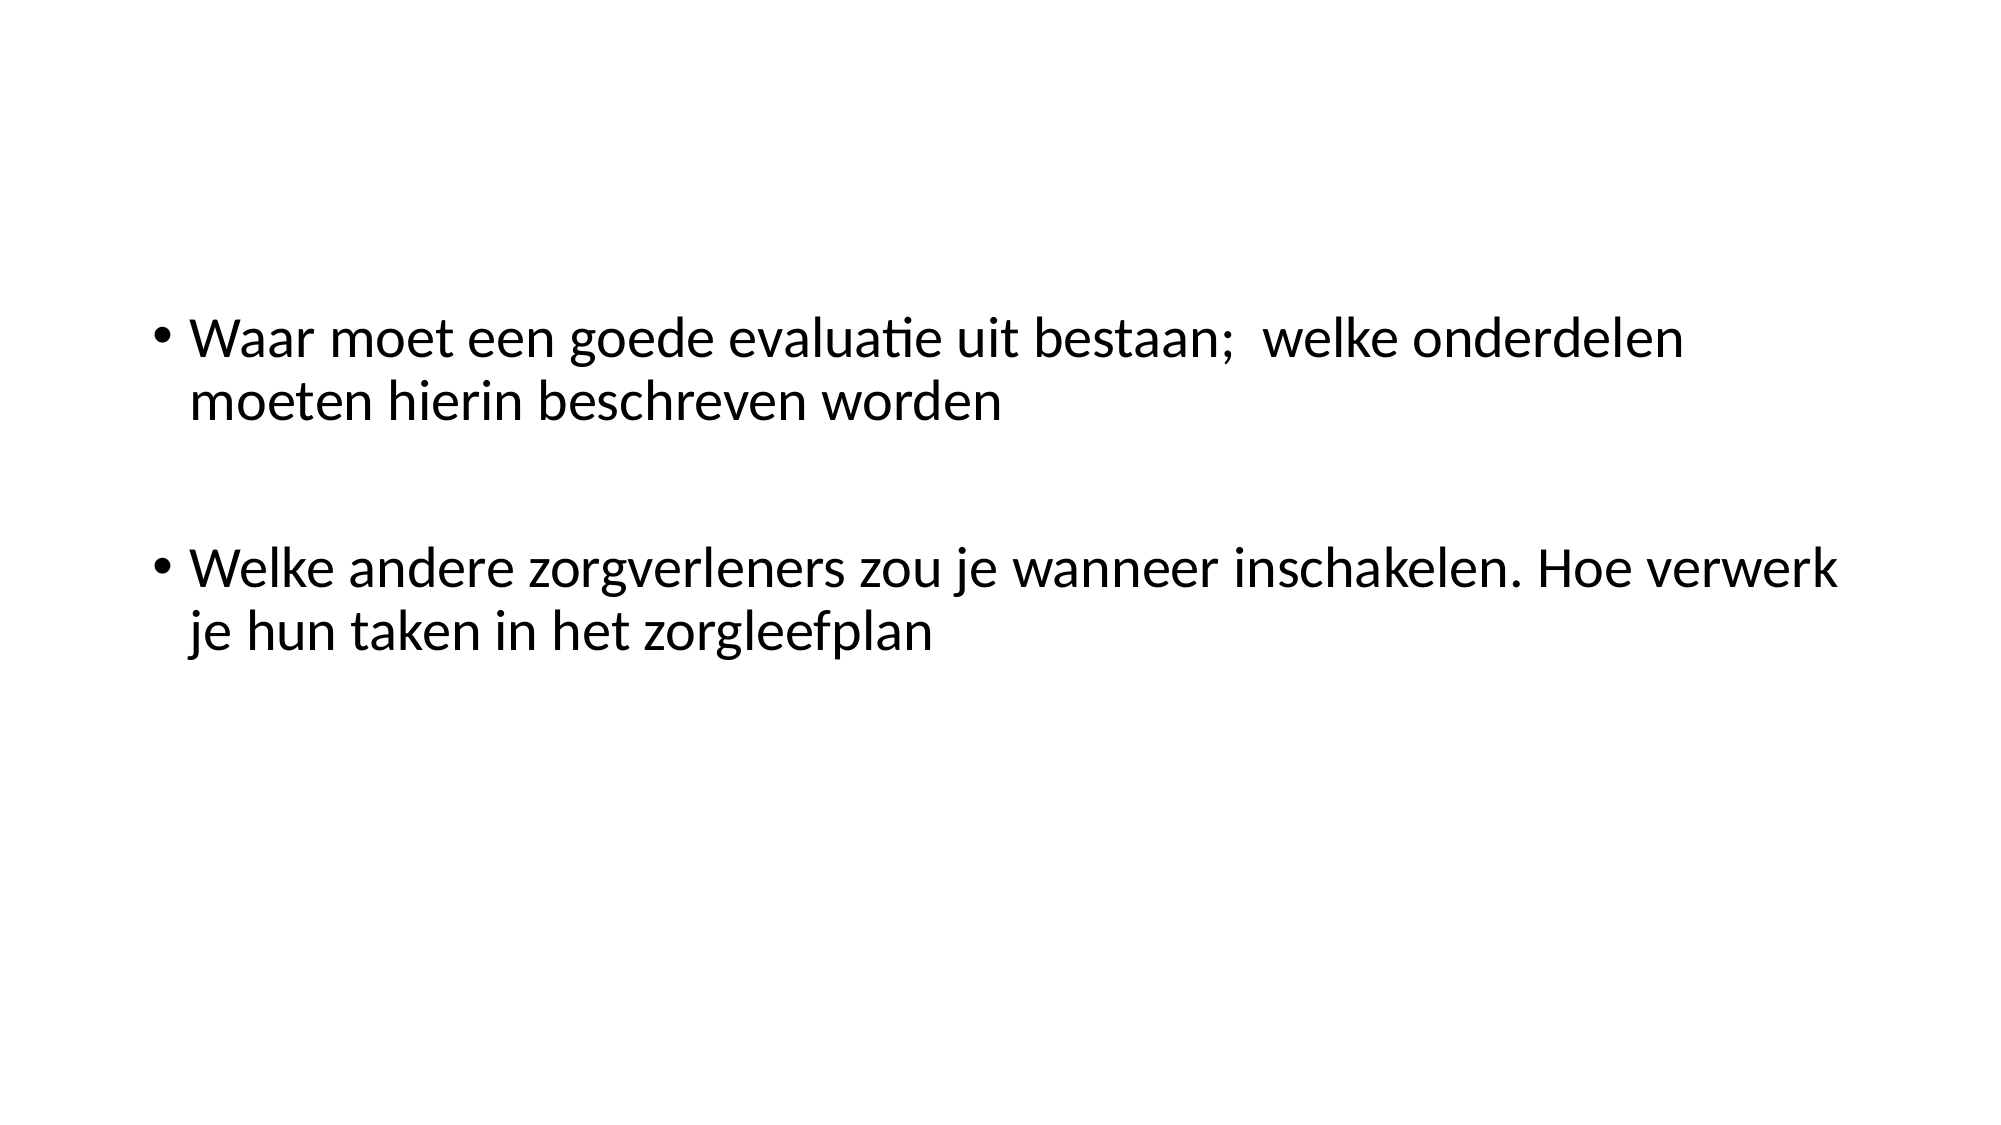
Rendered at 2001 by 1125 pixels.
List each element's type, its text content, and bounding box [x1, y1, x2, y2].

list Waar moet een goede evaluatie uit bestaan; welke onderdelen moeten hierin beschreven worden Welke andere zorgverleners zou je wanneer inschakelen. Hoe verwerk je hun taken in het zorgleefplan [137, 299, 1863, 1014]
